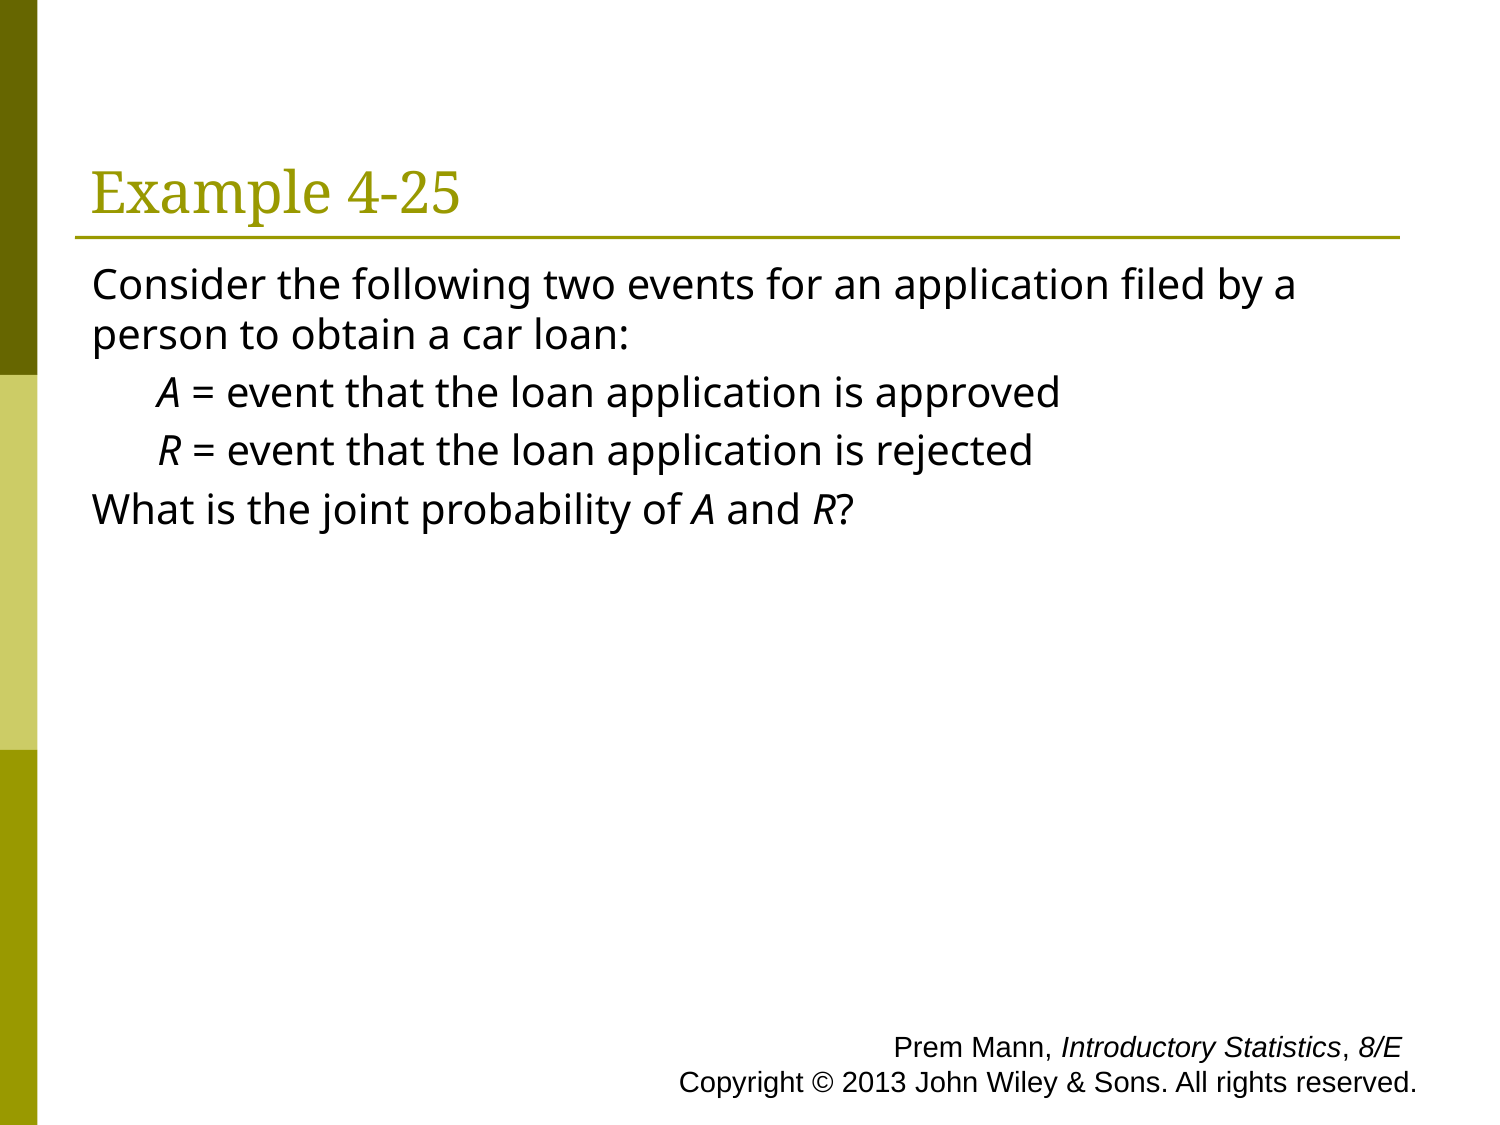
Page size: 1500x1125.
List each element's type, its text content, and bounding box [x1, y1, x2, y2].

list Consider the following two events for an application filed by a person to obtain a car loan: A = event that the loan application is approved R = event that the loan application is rejected What is the joint probability of A and R? [20, 249, 1413, 925]
text_box Prem Mann, Introductory Statistics, 8/E Copyright © 2013 John Wiley & Sons. All rights reserved. [664, 1020, 1449, 1106]
title Example 4-25 [75, 45, 1425, 233]
